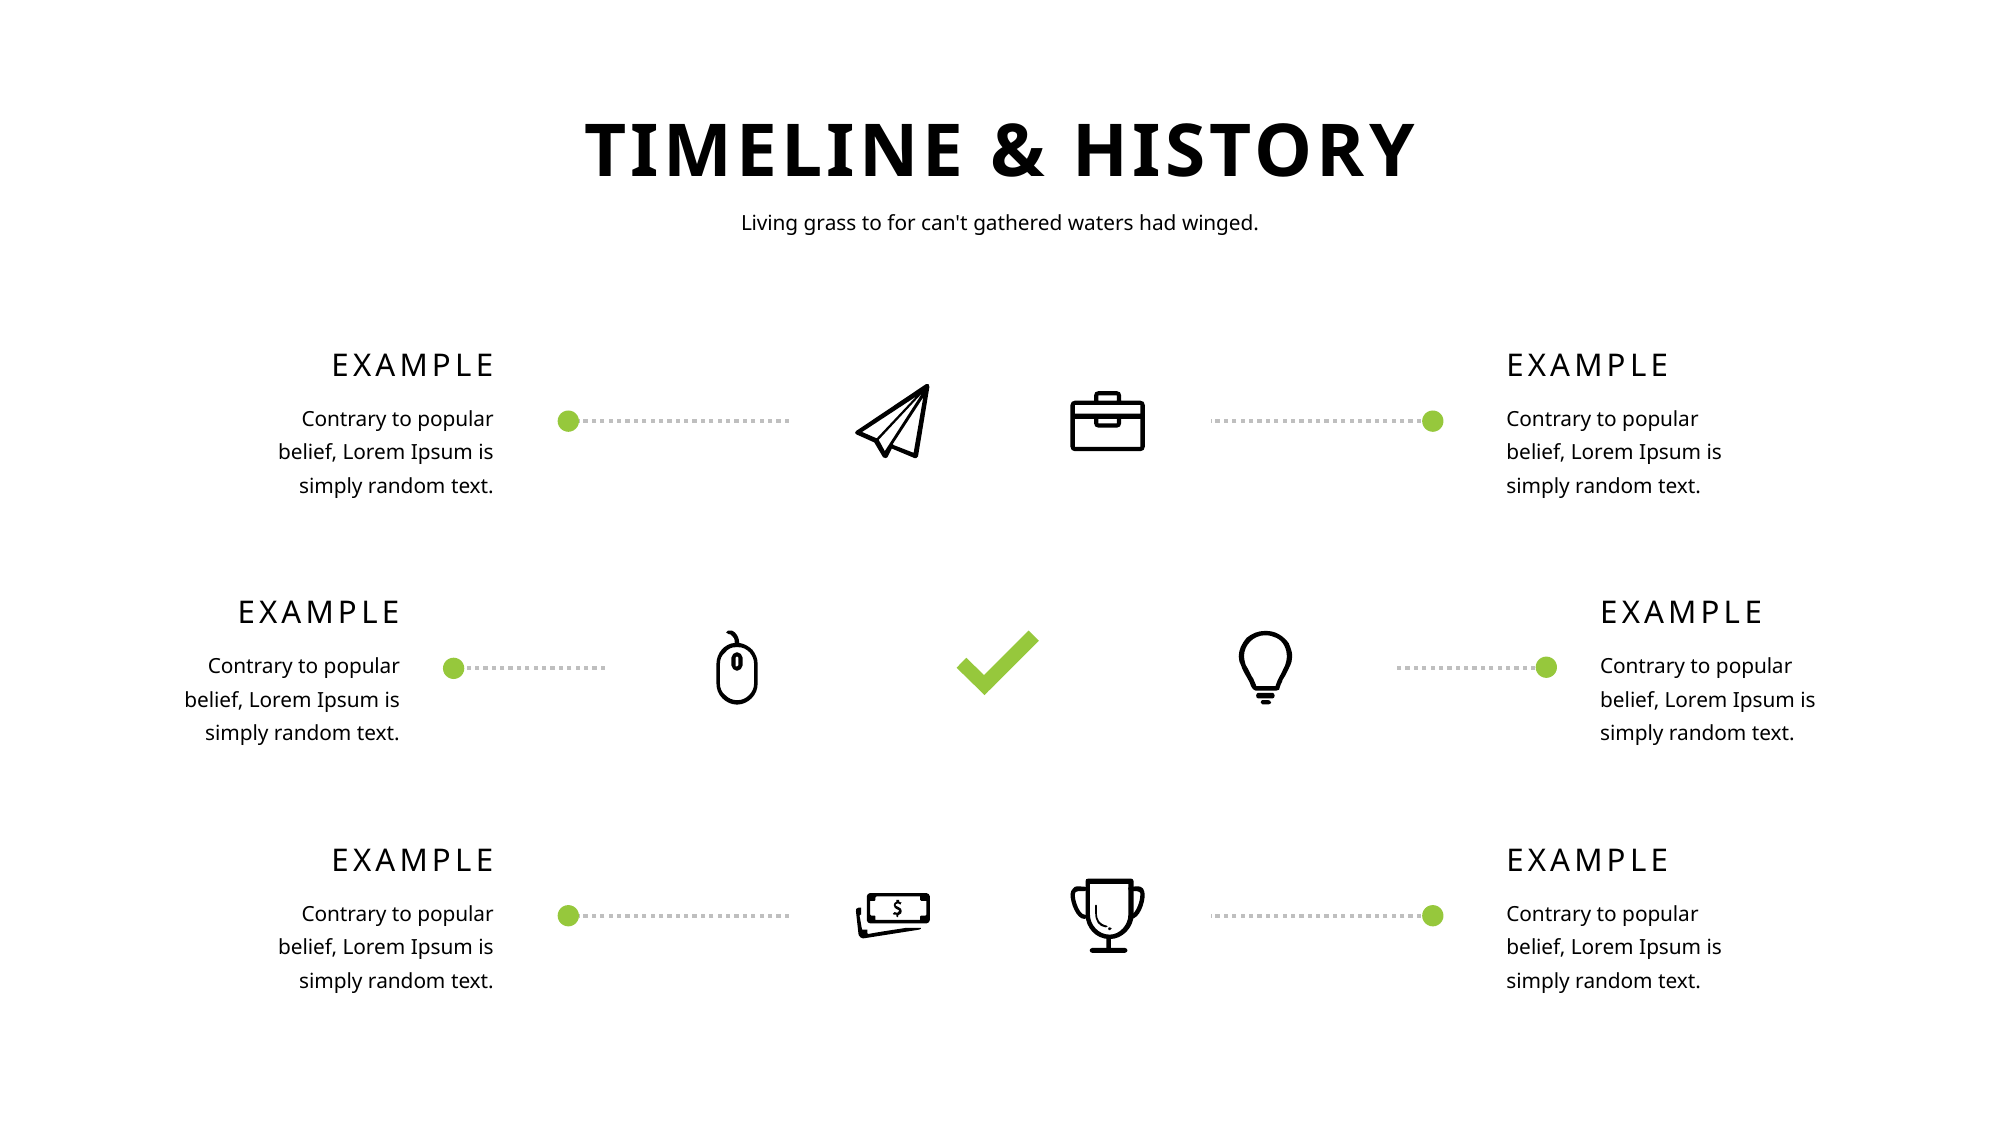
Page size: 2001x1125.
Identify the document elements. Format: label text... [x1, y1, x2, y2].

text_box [1238, 630, 1293, 705]
text_box TIMELINE & HISTORY [486, 95, 1513, 199]
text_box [955, 653, 1045, 684]
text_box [1070, 878, 1145, 953]
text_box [247, 832, 1752, 999]
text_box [154, 585, 1846, 751]
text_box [855, 892, 930, 939]
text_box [247, 337, 1752, 504]
text_box Living grass to for can't gathered waters had winged. [654, 202, 1346, 242]
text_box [716, 630, 758, 705]
